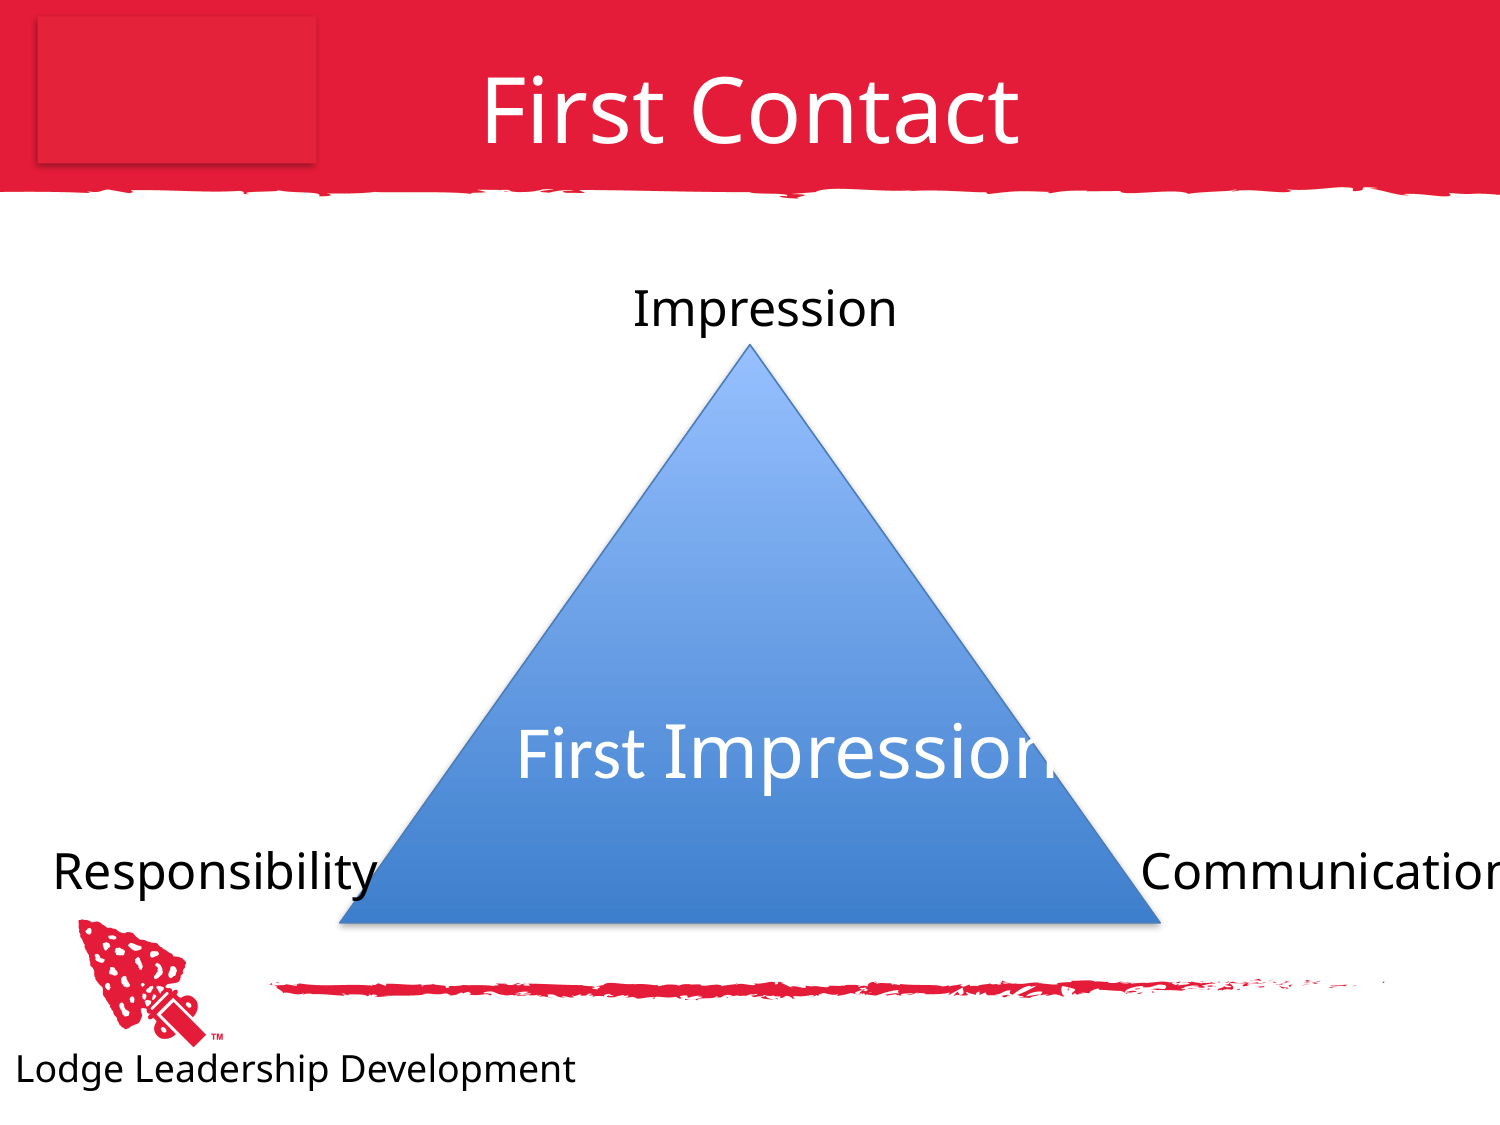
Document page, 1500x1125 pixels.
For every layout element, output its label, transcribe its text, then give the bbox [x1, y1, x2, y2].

text_box First Impression [501, 695, 1126, 802]
text_box [339, 345, 1161, 923]
text_box Lodge Leadership Development [0, 1037, 1500, 1125]
text_box Communication [1125, 832, 1500, 908]
title First Contact [75, 45, 1425, 168]
picture [0, 0, 1500, 1037]
text_box Responsibility [37, 832, 396, 908]
text_box Impression [618, 268, 1107, 345]
